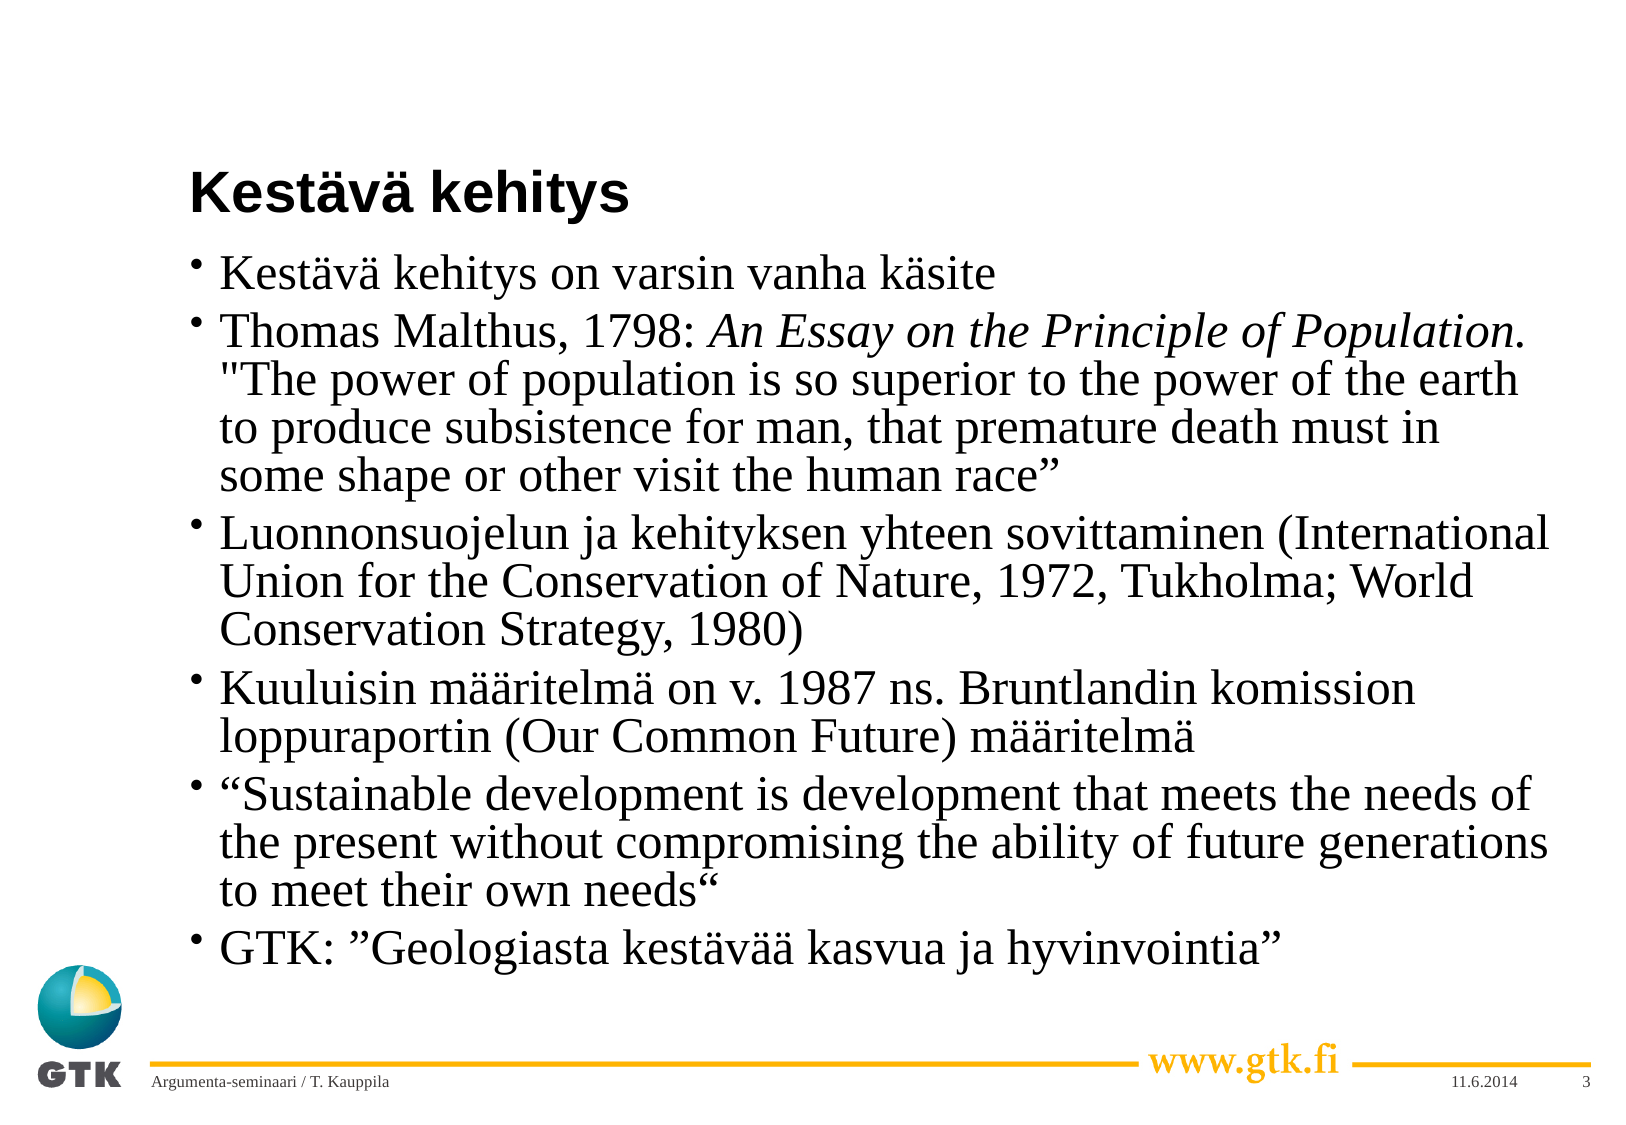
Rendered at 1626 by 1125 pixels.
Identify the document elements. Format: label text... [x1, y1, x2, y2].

footer Argumenta-seminaari / T. Kauppila [135, 1069, 1144, 1093]
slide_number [1344, 1069, 1533, 1093]
slide_number 3 [1533, 1069, 1606, 1093]
list Kestävä kehitys on varsin vanha käsite Thomas Malthus, 1798: An Essay on the Principle of Population. "The power of population is so superior to the power of the earth to produce subsistence for man, that premature death must in some shape or other visit the human race” Luonnonsuojelun ja kehityksen yhteen sovittaminen (International Union for the Conservation of Nature, 1972, Tukholma; World Conservation Strategy, 1980) Kuuluisin määritelmä on v. 1987 ns. Bruntlandin komission loppuraportin (Our Common Future) määritelmä “Sustainable development is development that meets the needs of the present without compromising the ability of future generations to meet their own needs“ GTK: ”Geologiasta kestävää kasvua ja hyvinvointia” [174, 243, 1569, 1000]
picture [31, 952, 128, 1094]
picture [142, 1032, 1601, 1092]
title Kestävä kehitys [174, 31, 1569, 232]
